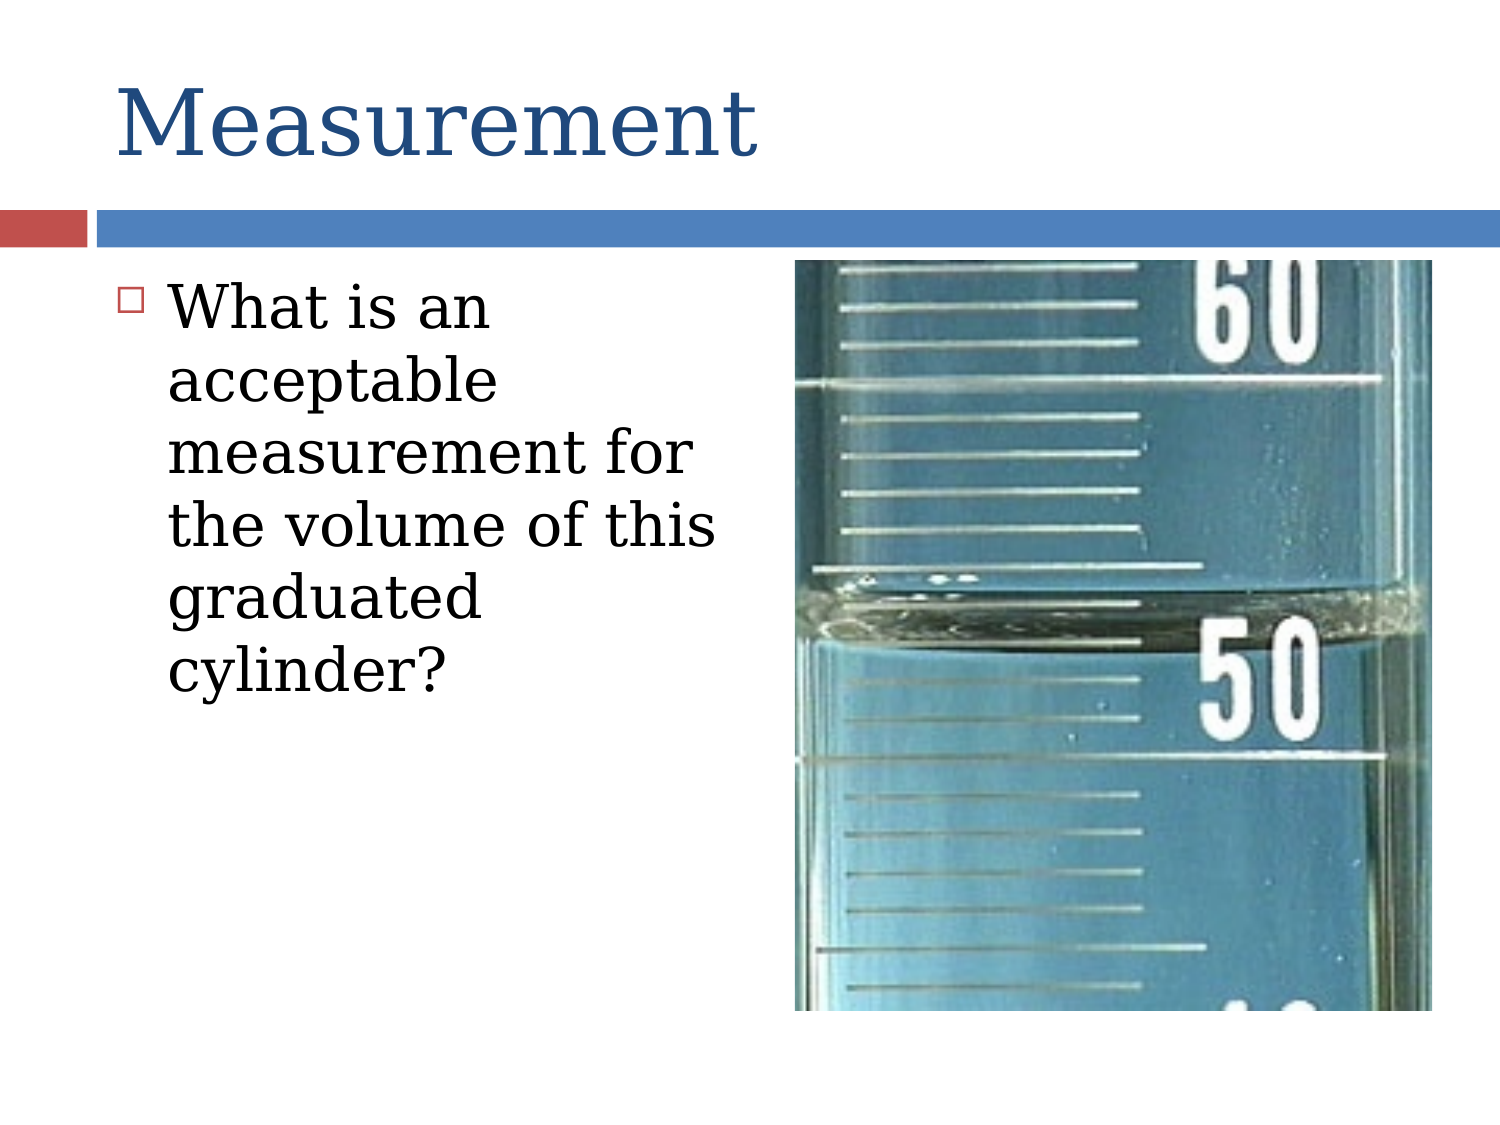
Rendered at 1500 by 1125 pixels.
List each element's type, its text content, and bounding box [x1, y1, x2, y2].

list What is an acceptable measurement for the volume of this graduated cylinder? [99, 260, 738, 1011]
title Measurement [99, 37, 1438, 200]
picture [794, 260, 1433, 1011]
